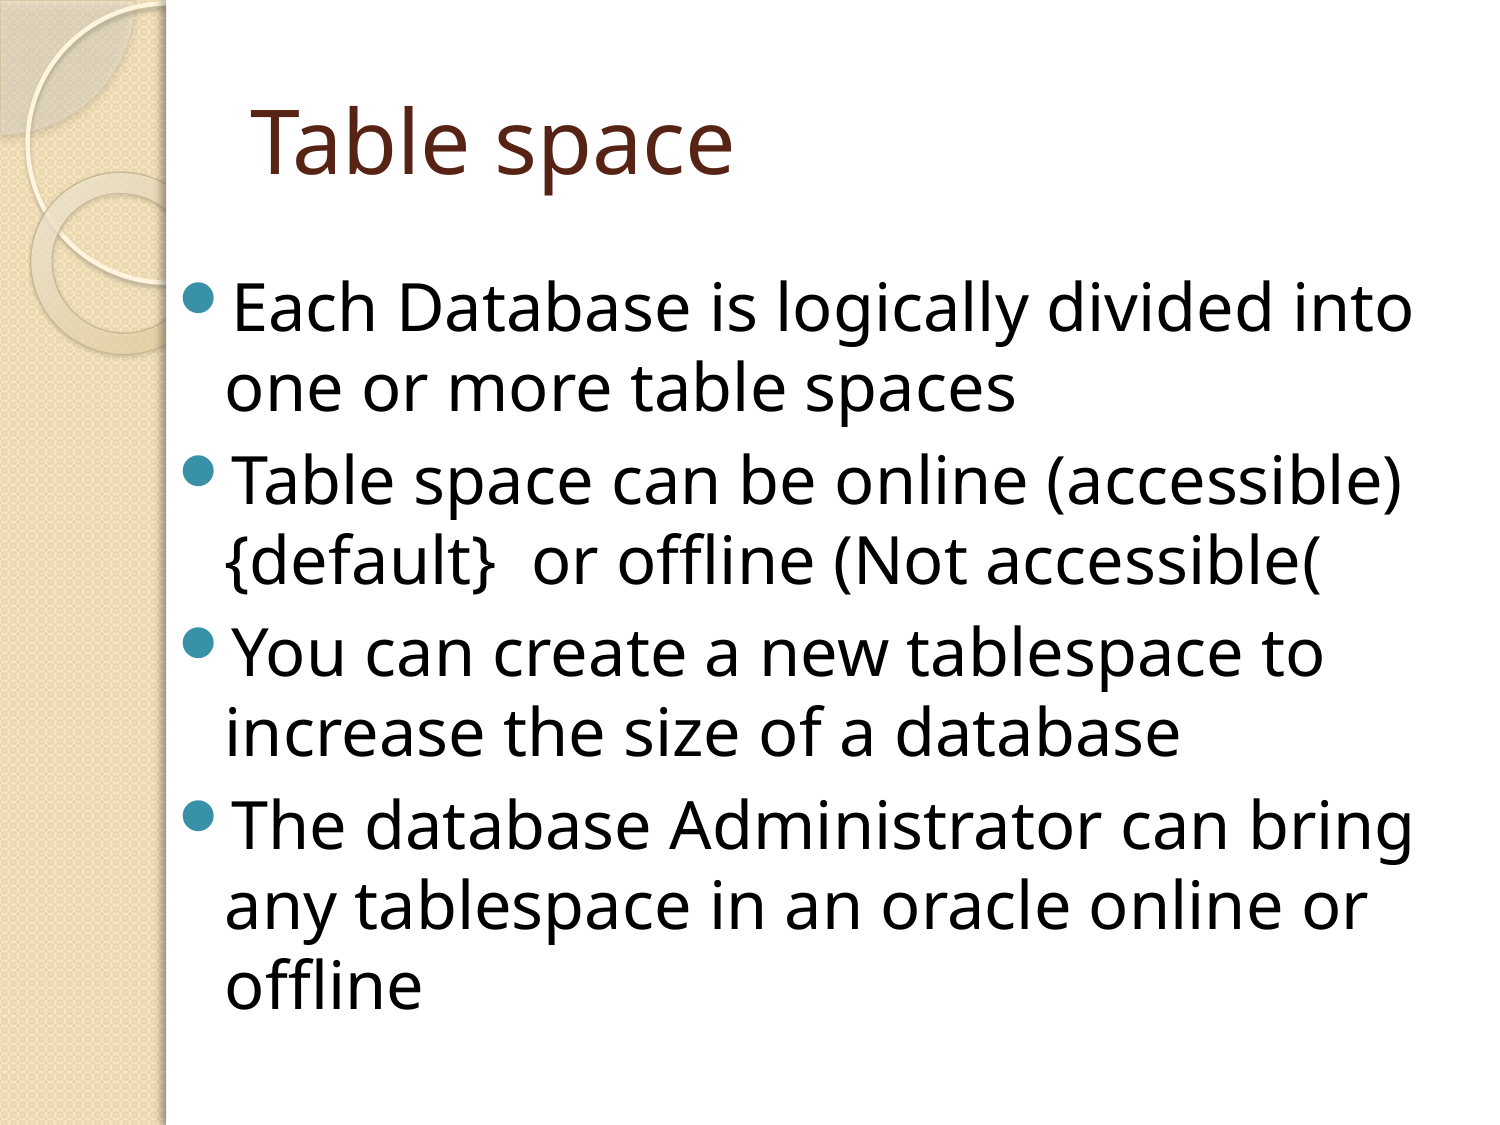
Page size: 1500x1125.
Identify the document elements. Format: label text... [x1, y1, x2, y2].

list Each Database is logically divided into one or more table spaces Table space can be online (accessible) {default} or offline (Not accessible( You can create a new tablespace to increase the size of a database The database Administrator can bring any tablespace in an oracle online or offline [150, 257, 1454, 1001]
title Table space [235, 45, 1466, 233]
